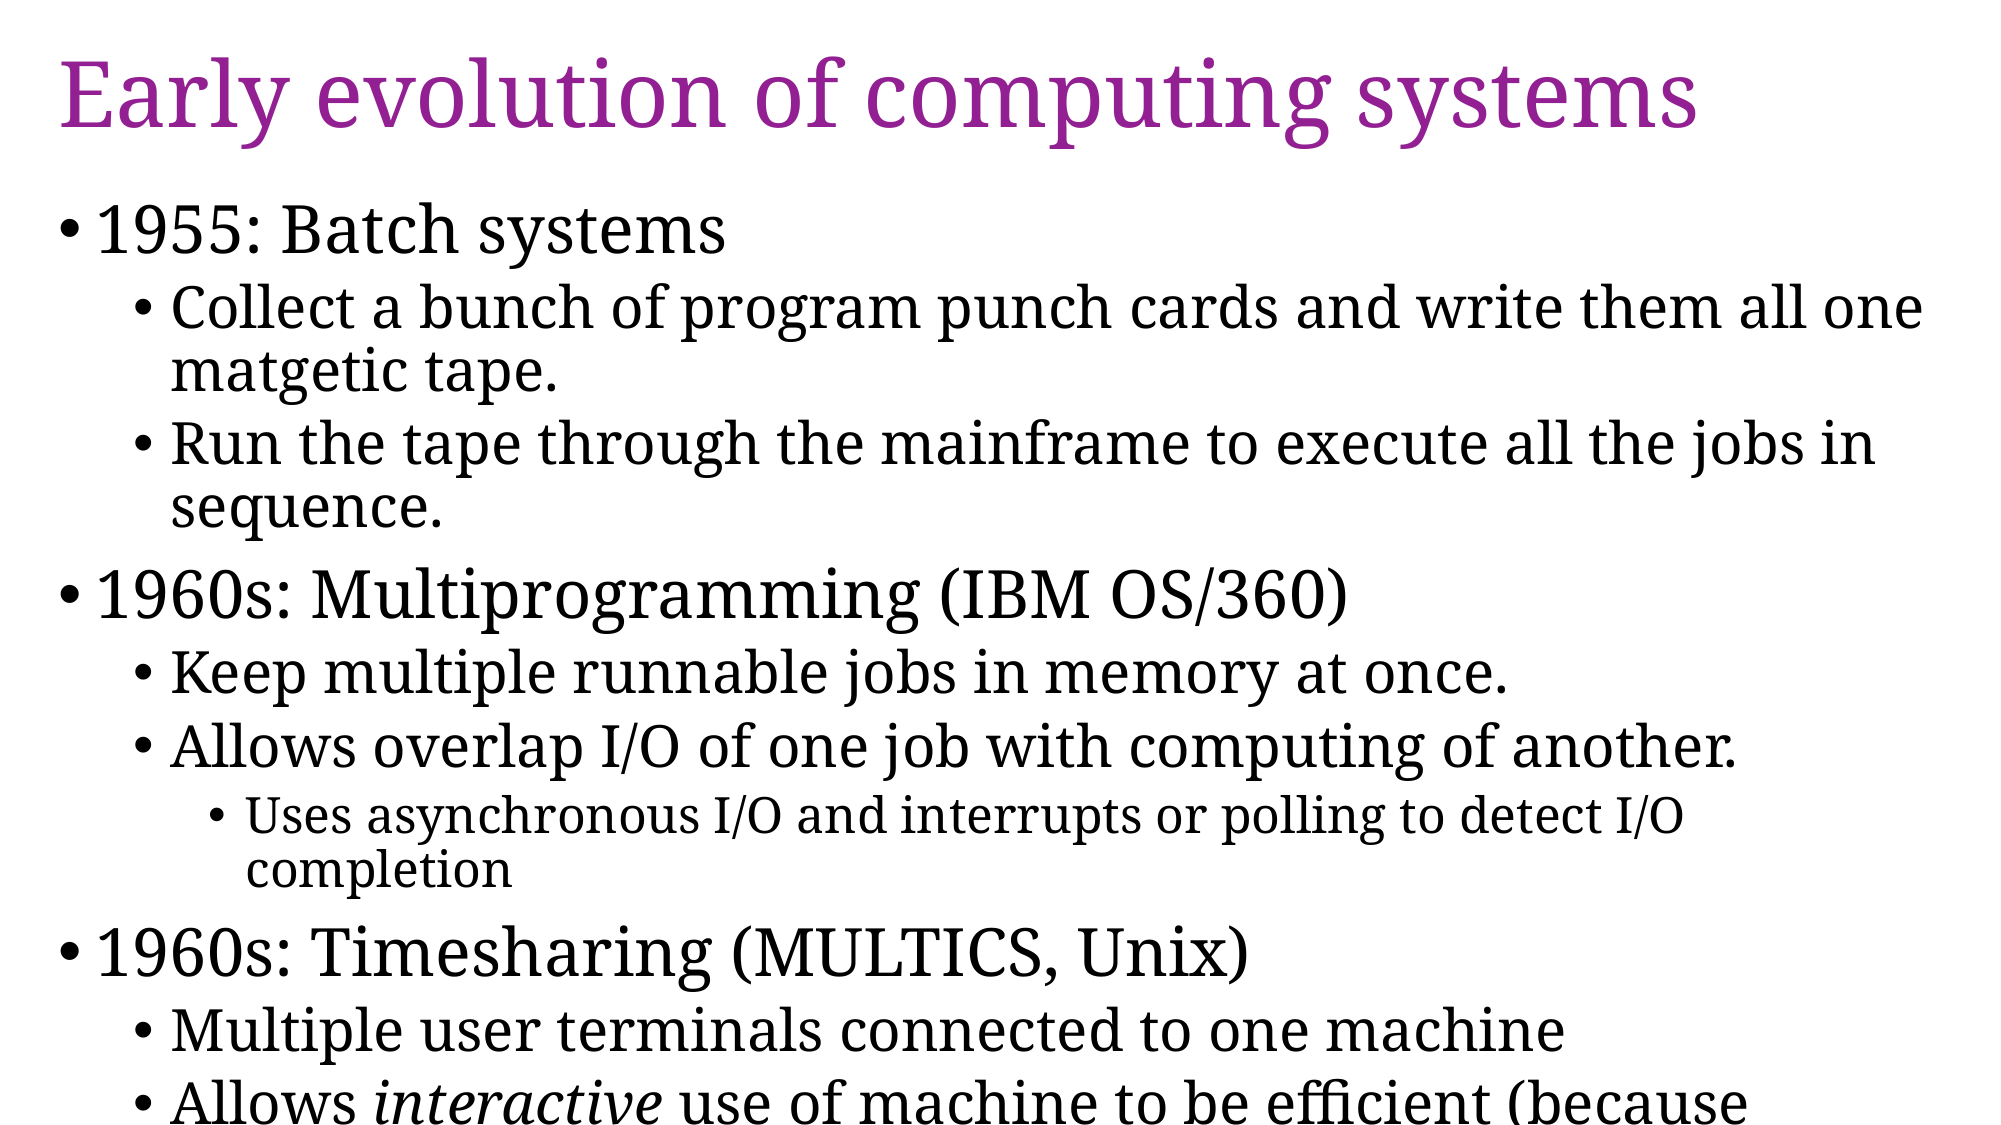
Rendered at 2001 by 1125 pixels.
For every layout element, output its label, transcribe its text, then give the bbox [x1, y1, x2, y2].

title Early evolution of computing systems [43, 25, 1953, 171]
list 1955: Batch systems Collect a bunch of program punch cards and write them all one matgetic tape. Run the tape through the mainframe to execute all the jobs in sequence. 1960s: Multiprogramming (IBM OS/360) Keep multiple runnable jobs in memory at once. Allows overlap I/O of one job with computing of another. Uses asynchronous I/O and interrupts or polling to detect I/O completion 1960s: Timesharing (MULTICS, Unix) Multiple user terminals connected to one machine Allows interactive use of machine to be efficient (because another user’s job can run while you’re thinking). [43, 188, 1953, 1106]
